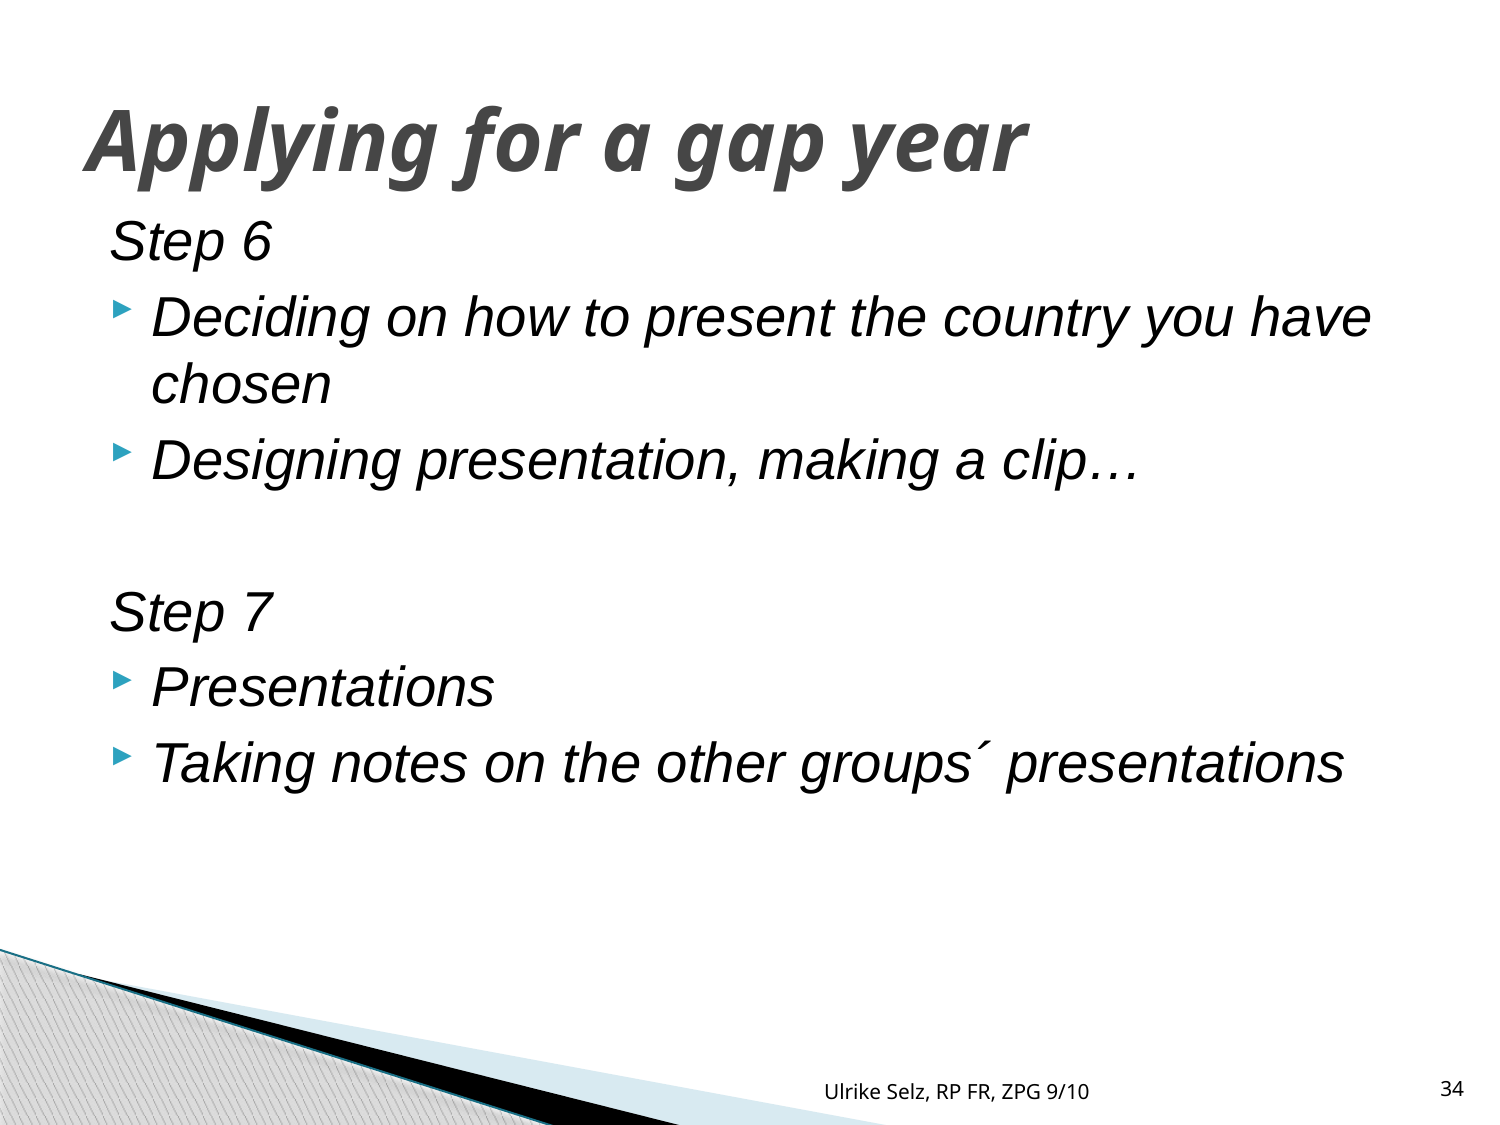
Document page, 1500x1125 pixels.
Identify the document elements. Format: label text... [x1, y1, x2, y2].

list Step 6 Deciding on how to present the country you have chosen Designing presentation, making a clip… Step 7 Presentations Taking notes on the other groups´ presentations [76, 196, 1428, 1012]
text_box Ulrike Selz, RP FR, ZPG 9/10 [718, 1051, 1105, 1112]
title Applying for a gap year [72, 43, 1423, 232]
slide_number 34 [1418, 1051, 1479, 1112]
